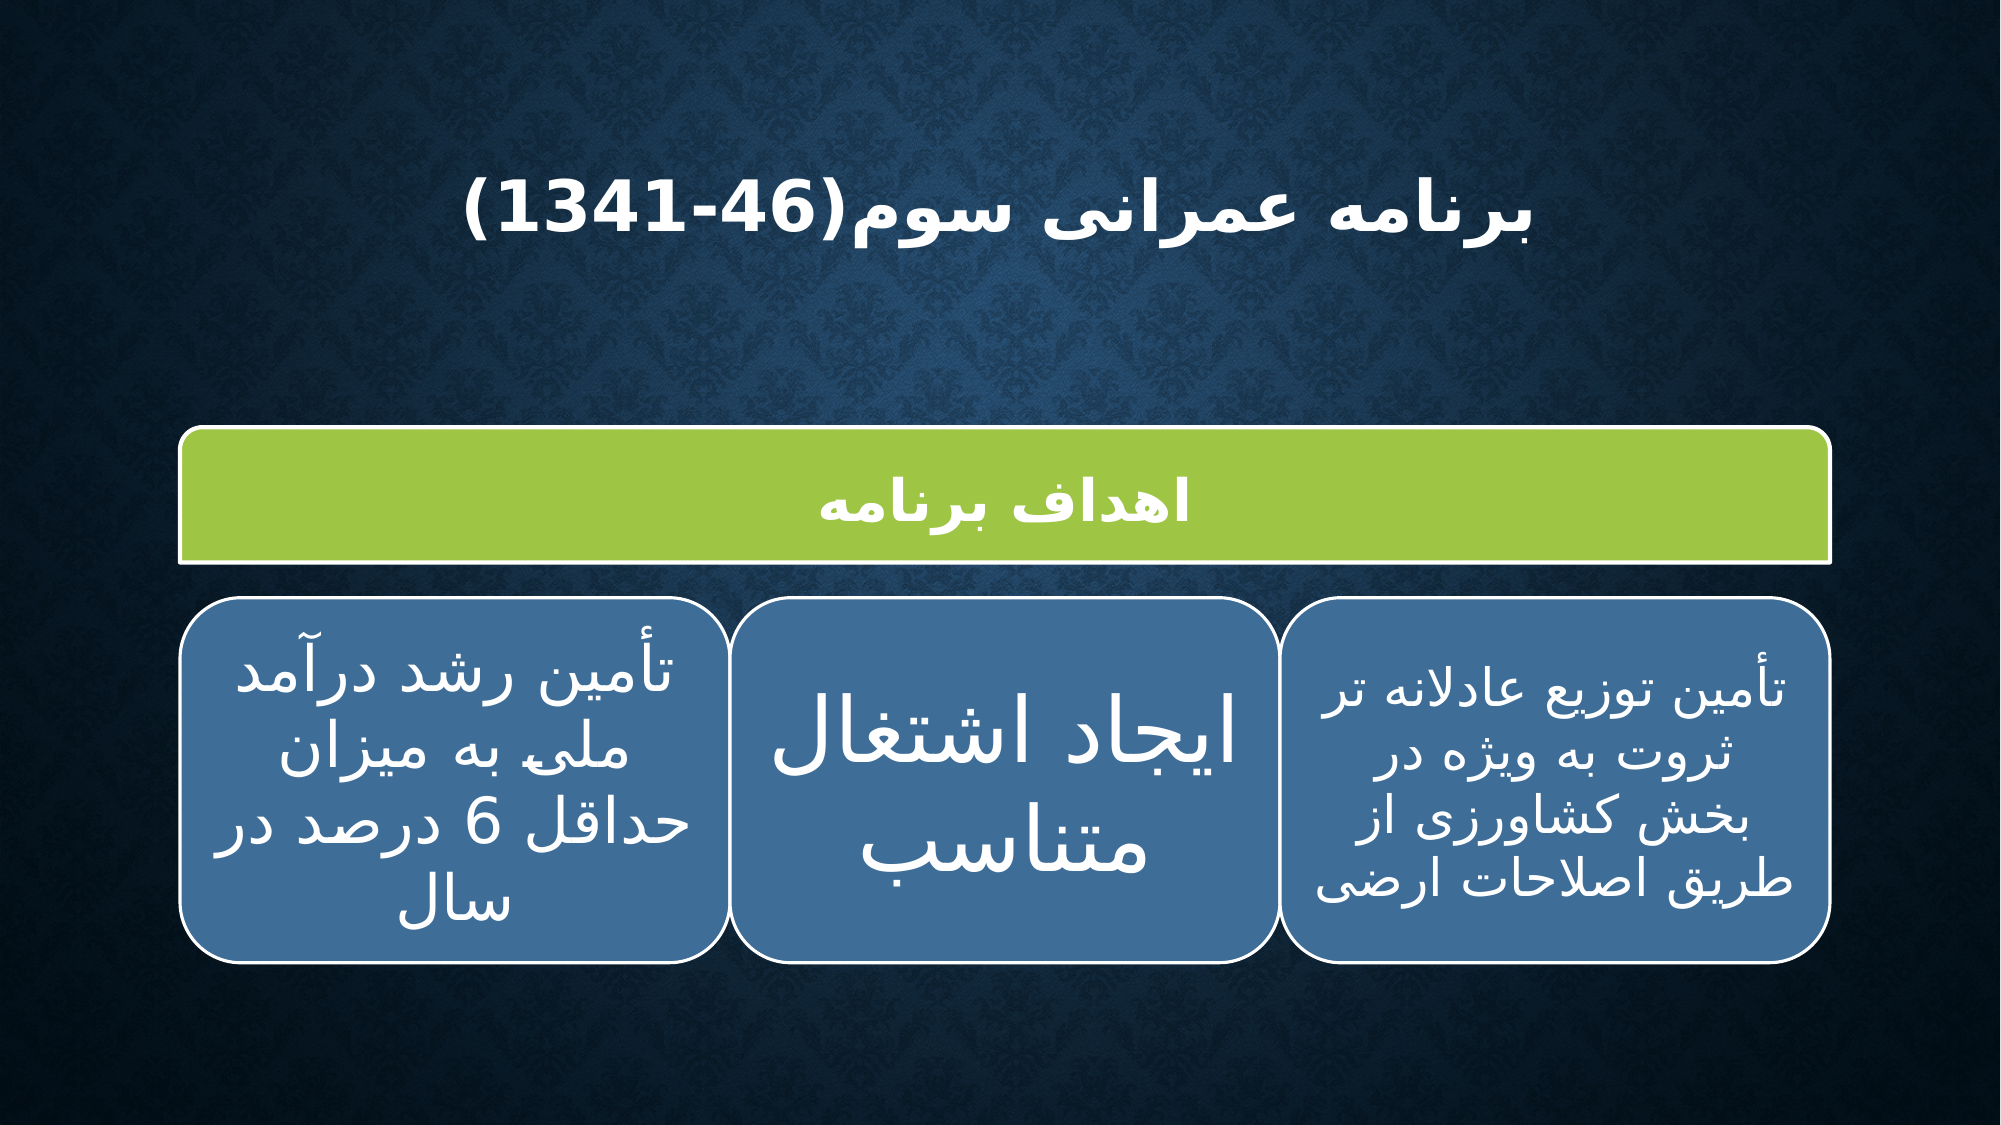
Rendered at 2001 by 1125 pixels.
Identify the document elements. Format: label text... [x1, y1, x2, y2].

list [179, 597, 1831, 964]
title برنامه عمرانی سوم(46-1341) [149, 99, 1849, 318]
text_box اهداف برنامه [177, 425, 1833, 565]
